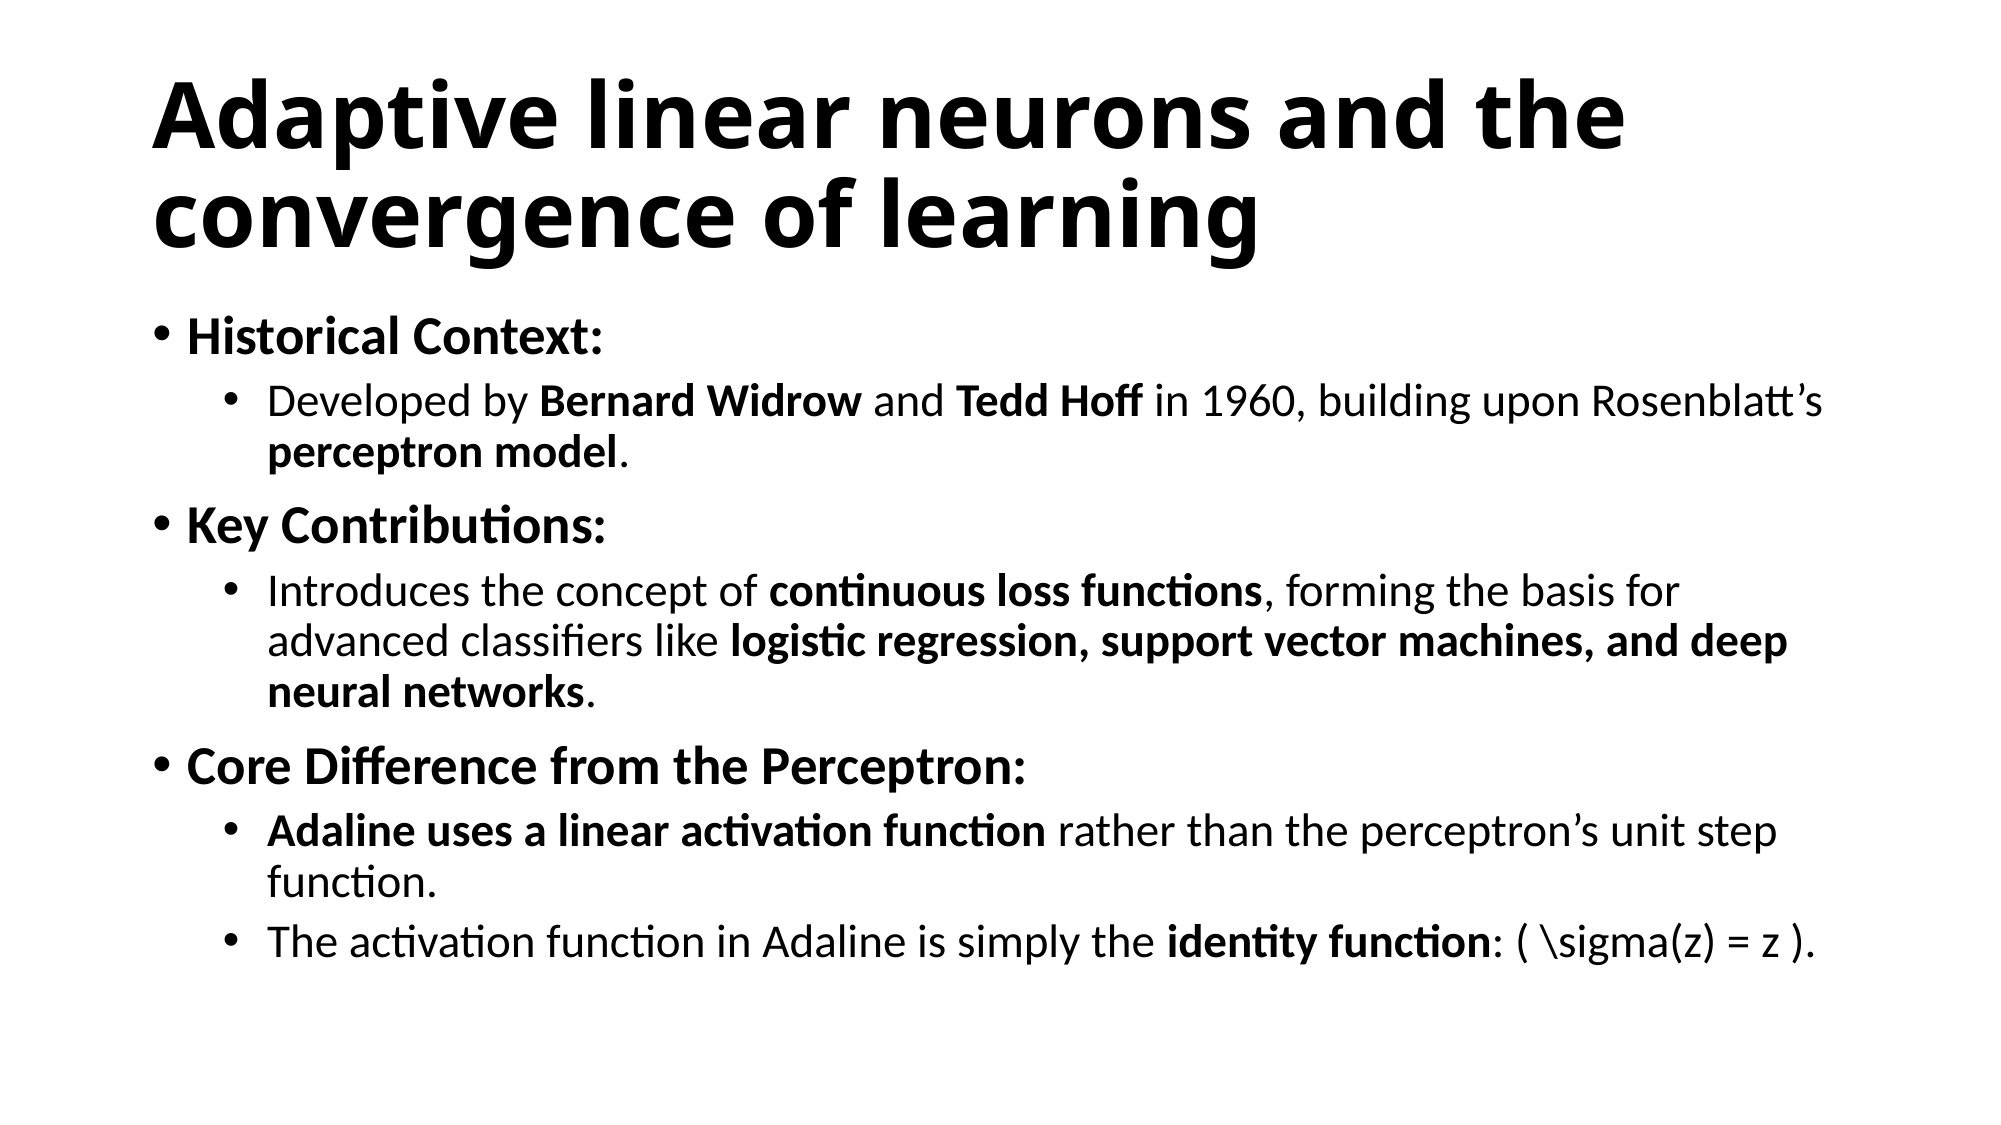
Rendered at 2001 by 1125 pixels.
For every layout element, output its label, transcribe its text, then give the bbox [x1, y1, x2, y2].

title Adaptive linear neurons and the convergence of learning [137, 59, 1863, 278]
list Historical Context: Developed by Bernard Widrow and Tedd Hoff in 1960, building upon Rosenblatt’s perceptron model. Key Contributions: Introduces the concept of continuous loss functions, forming the basis for advanced classifiers like logistic regression, support vector machines, and deep neural networks. Core Difference from the Perceptron: Adaline uses a linear activation function rather than the perceptron’s unit step function. The activation function in Adaline is simply the identity function: ( \sigma(z) = z ). [137, 299, 1863, 1014]
